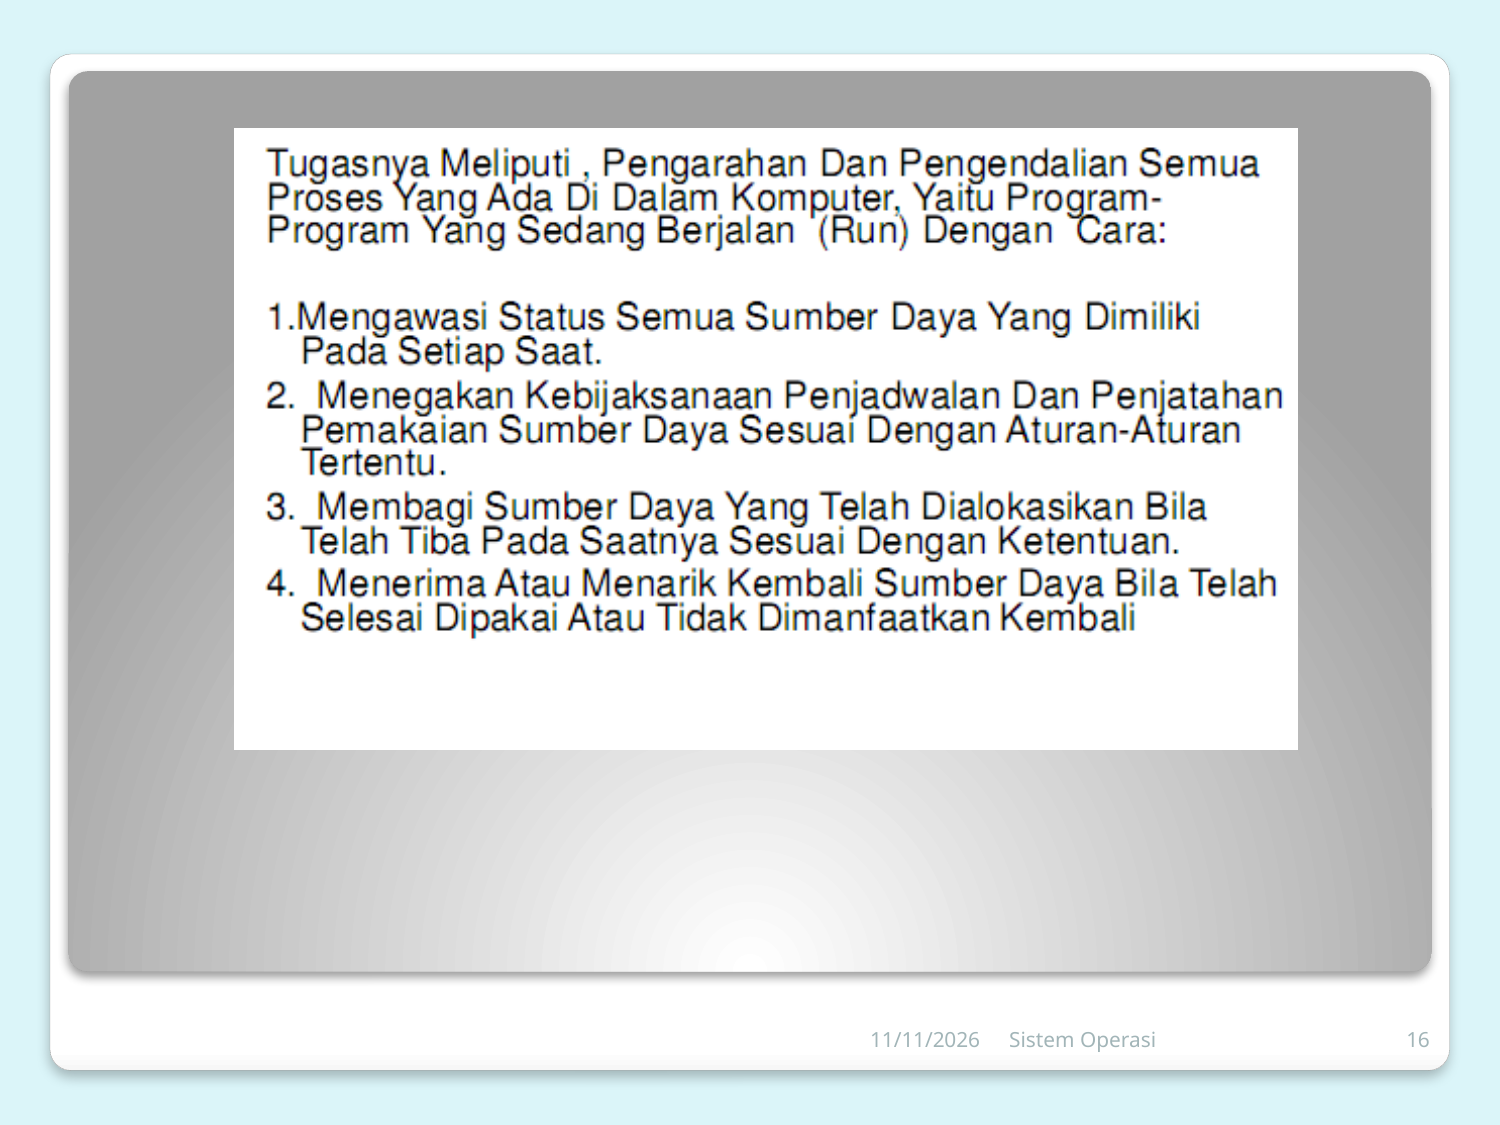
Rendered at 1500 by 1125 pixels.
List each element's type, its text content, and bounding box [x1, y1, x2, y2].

footer Sistem Operasi [994, 1002, 1370, 1063]
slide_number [619, 1002, 994, 1063]
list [234, 128, 1298, 751]
slide_number 16 [1370, 1002, 1445, 1063]
